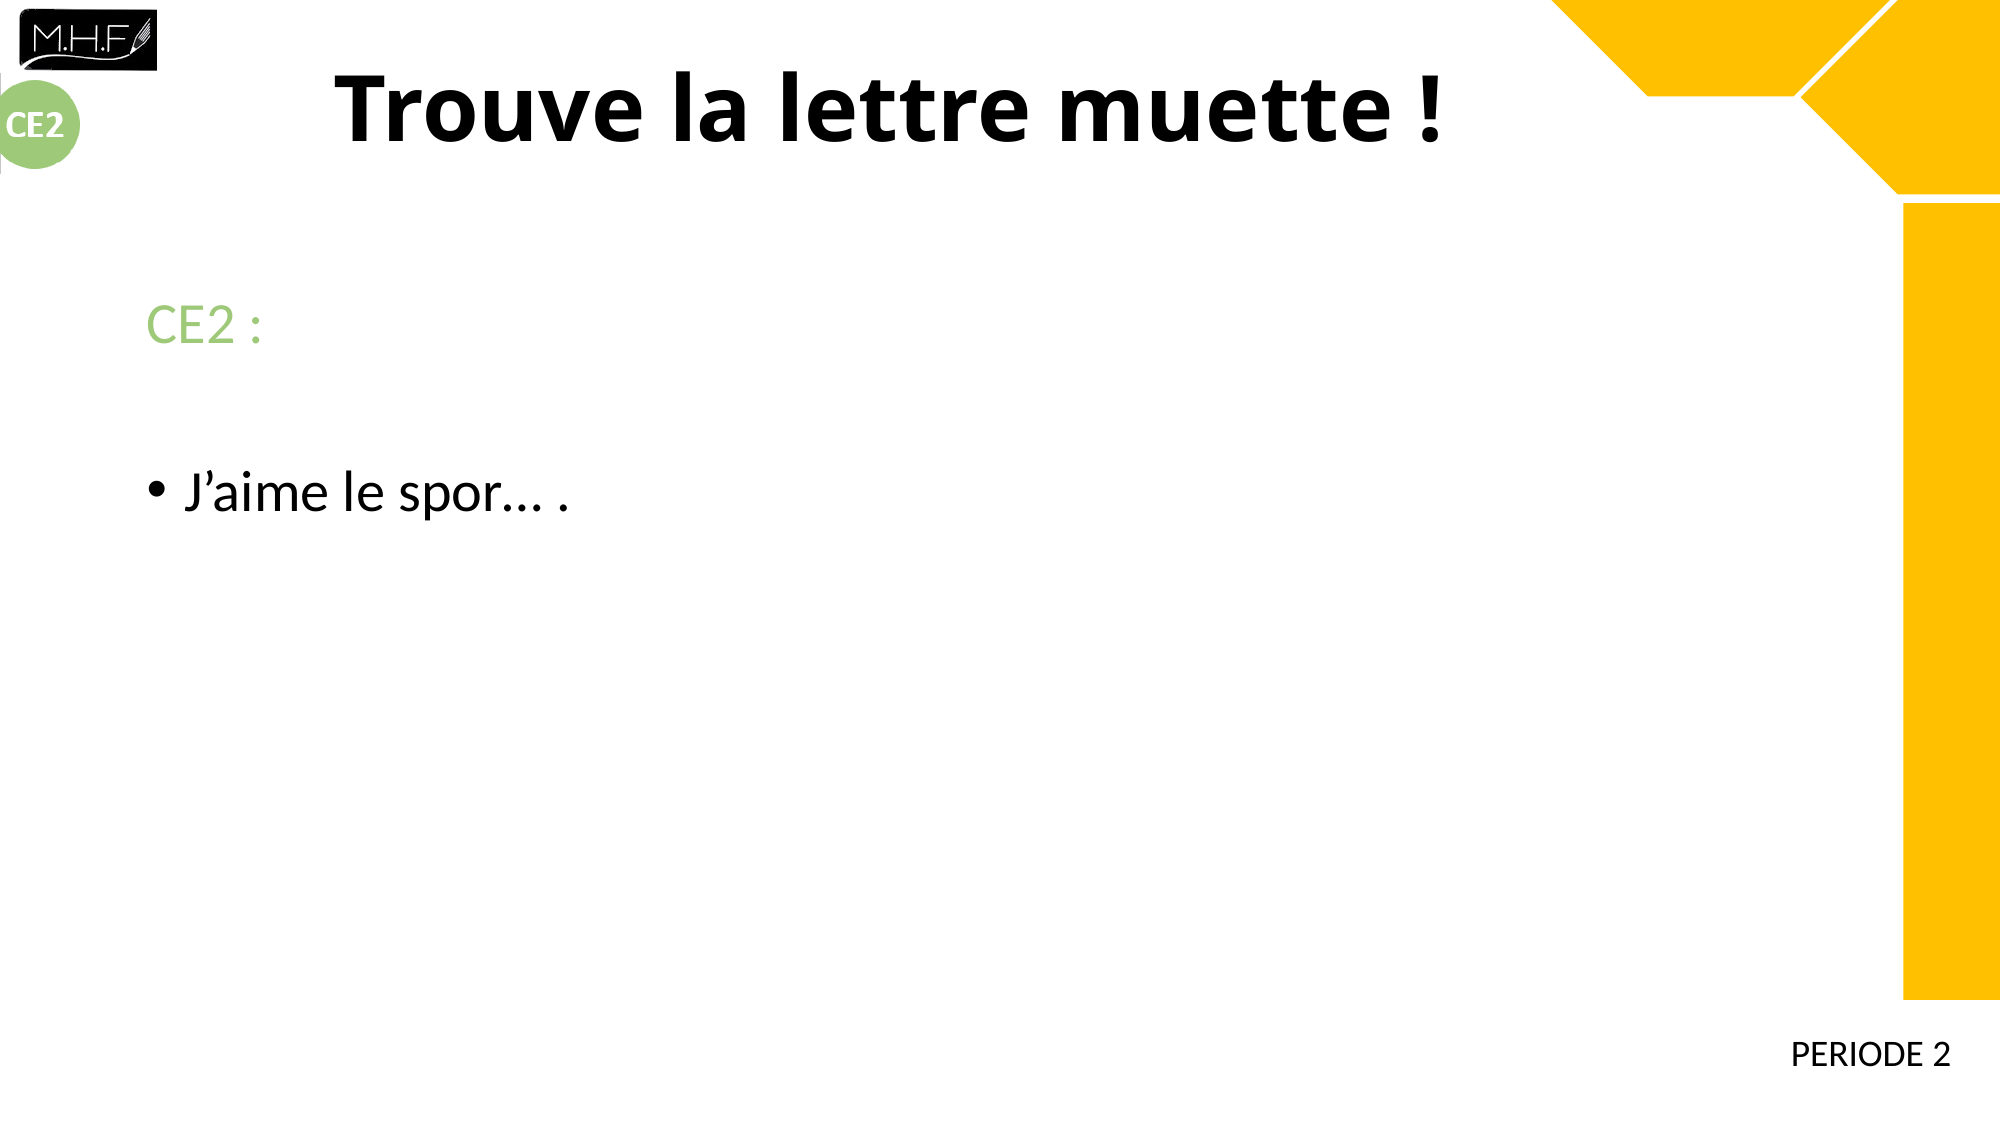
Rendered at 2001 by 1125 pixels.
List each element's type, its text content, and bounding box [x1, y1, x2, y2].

text_box CE2 : J’aime le spor… . [131, 286, 953, 1000]
picture [0, 7, 157, 174]
text_box [1902, 202, 2000, 1001]
text_box PERIODE 2 [1362, 1021, 1967, 1125]
text_box [1799, 0, 2000, 196]
text_box [1549, 0, 1892, 98]
title Trouve la lettre muette ! [318, 3, 1865, 221]
